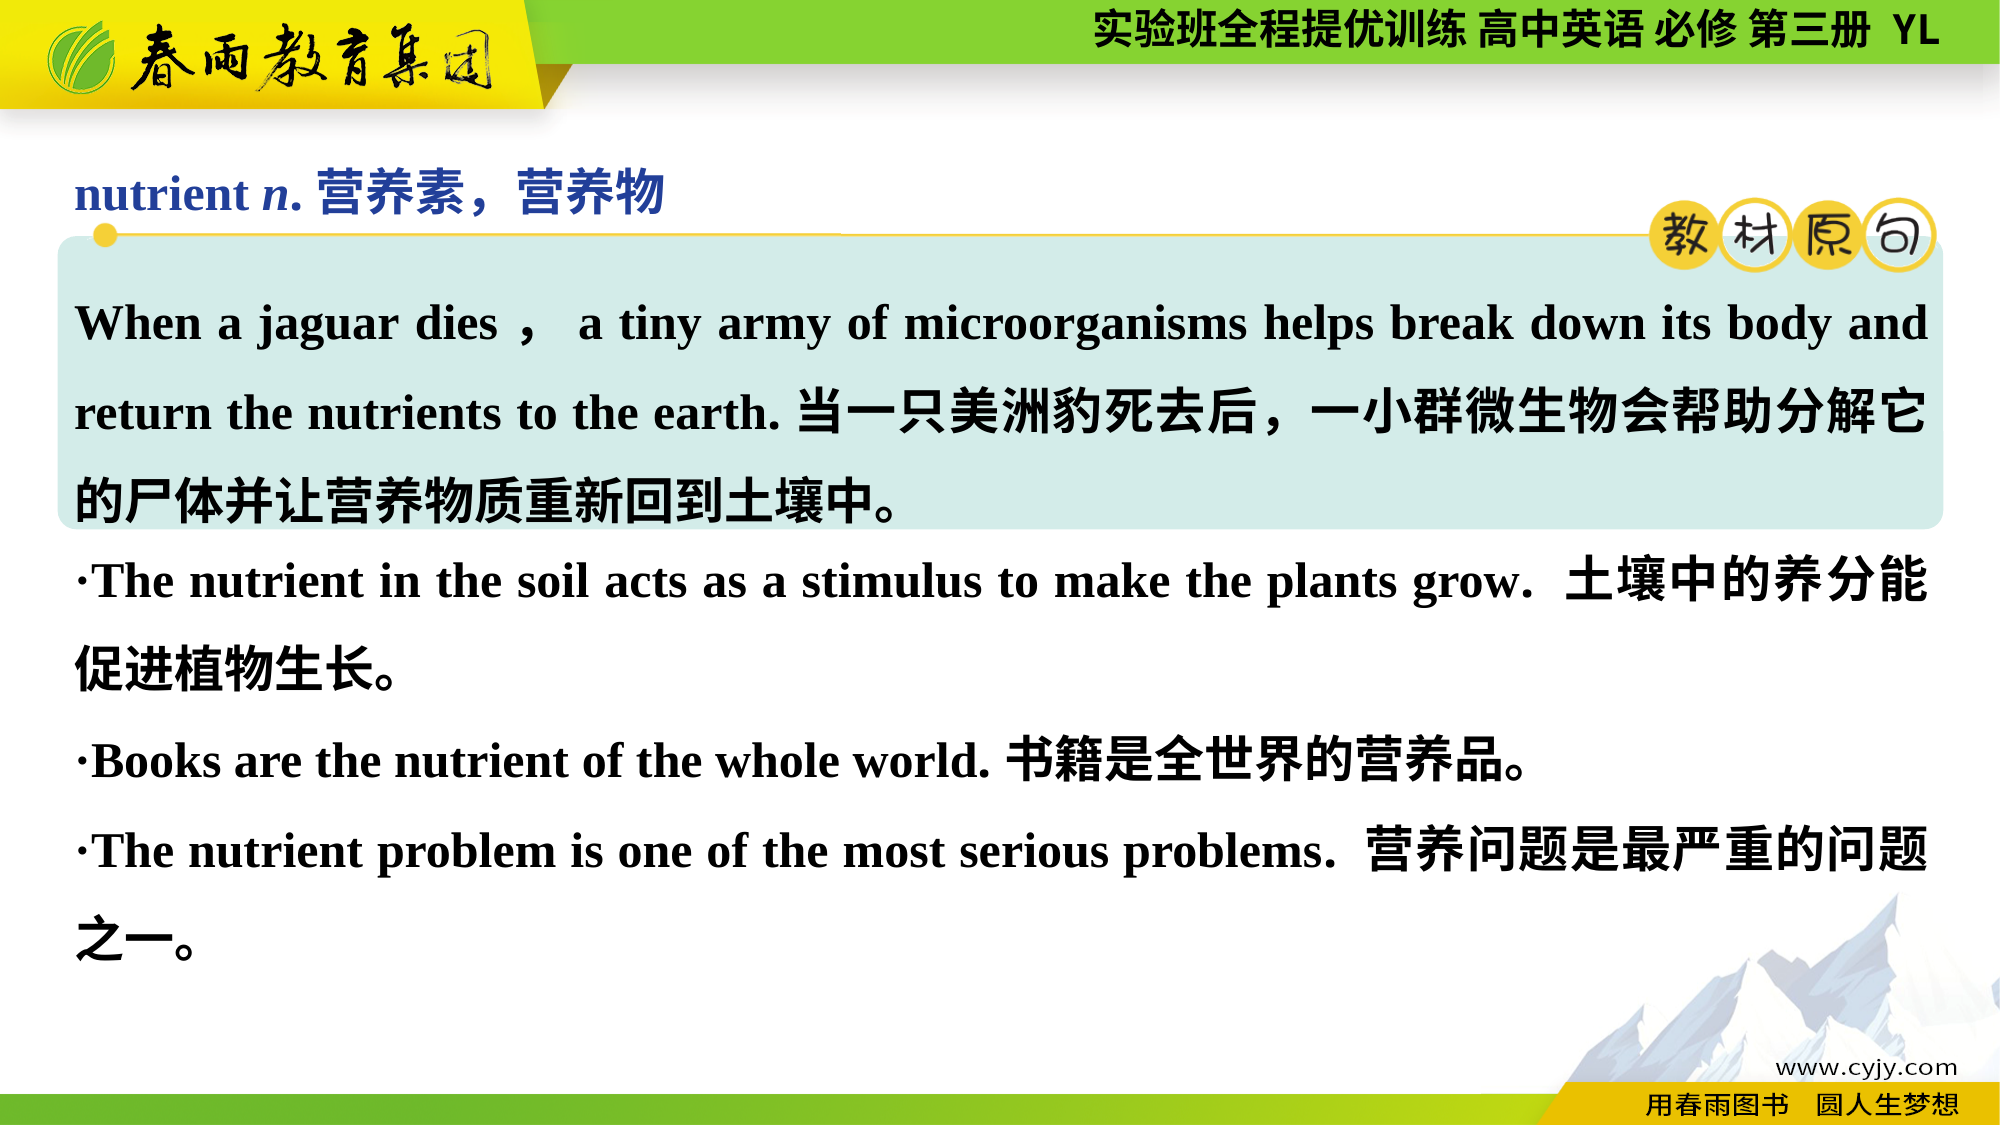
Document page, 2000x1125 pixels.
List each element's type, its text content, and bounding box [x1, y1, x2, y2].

list nutrient n.营养素，营养物 When a jaguar dies，a tiny army of microorganisms helps break down its body and return the nutrients to the earth.当一只美洲豹死去后，一小群微生物会帮助分解它的尸体并让营养物质重新回到土壤中。 [59, 122, 1944, 510]
text_box ·The nutrient in the soil acts as a stimulus to make the plants grow. 土壤中的养分能促进植物生长。 ·Books are the nutrient of the whole world.书籍是全世界的营养品。 ·The nutrient problem is one of the most serious problems. 营养问题是最严重的问题之一。 [59, 510, 1944, 976]
picture [0, 0, 2000, 1125]
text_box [87, 188, 1938, 275]
